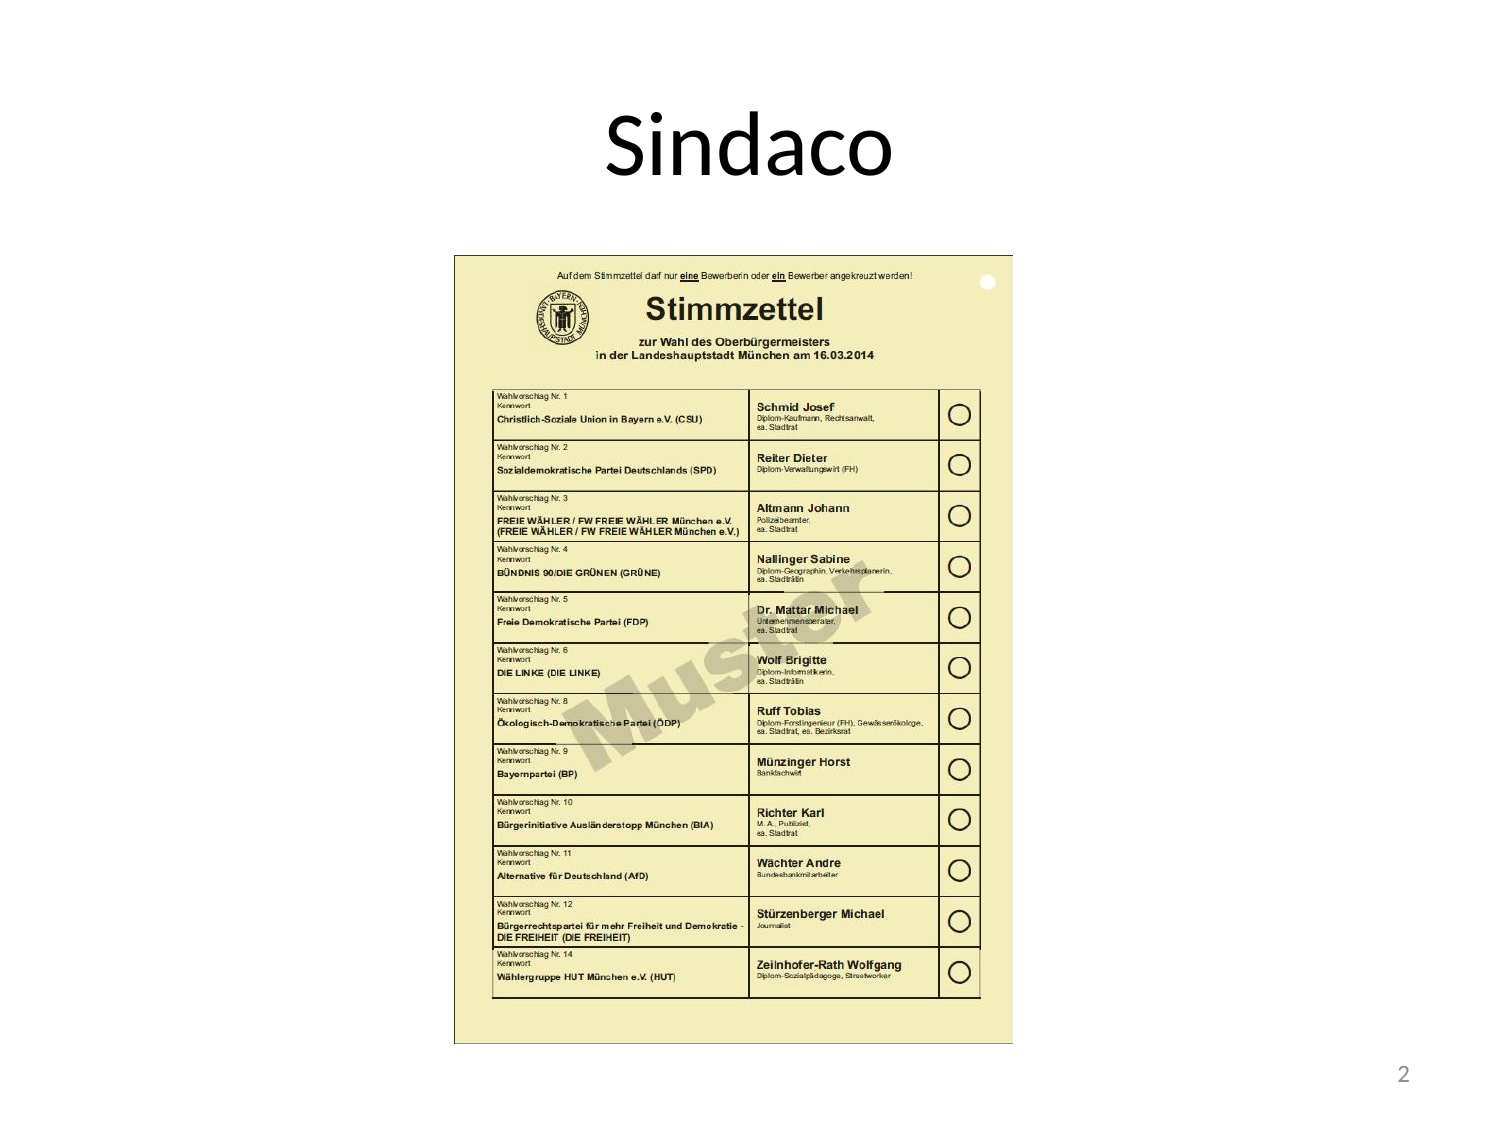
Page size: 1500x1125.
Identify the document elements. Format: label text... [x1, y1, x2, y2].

slide_number 2 [1074, 1042, 1425, 1103]
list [454, 255, 1014, 1044]
title Sindaco [75, 45, 1425, 233]
